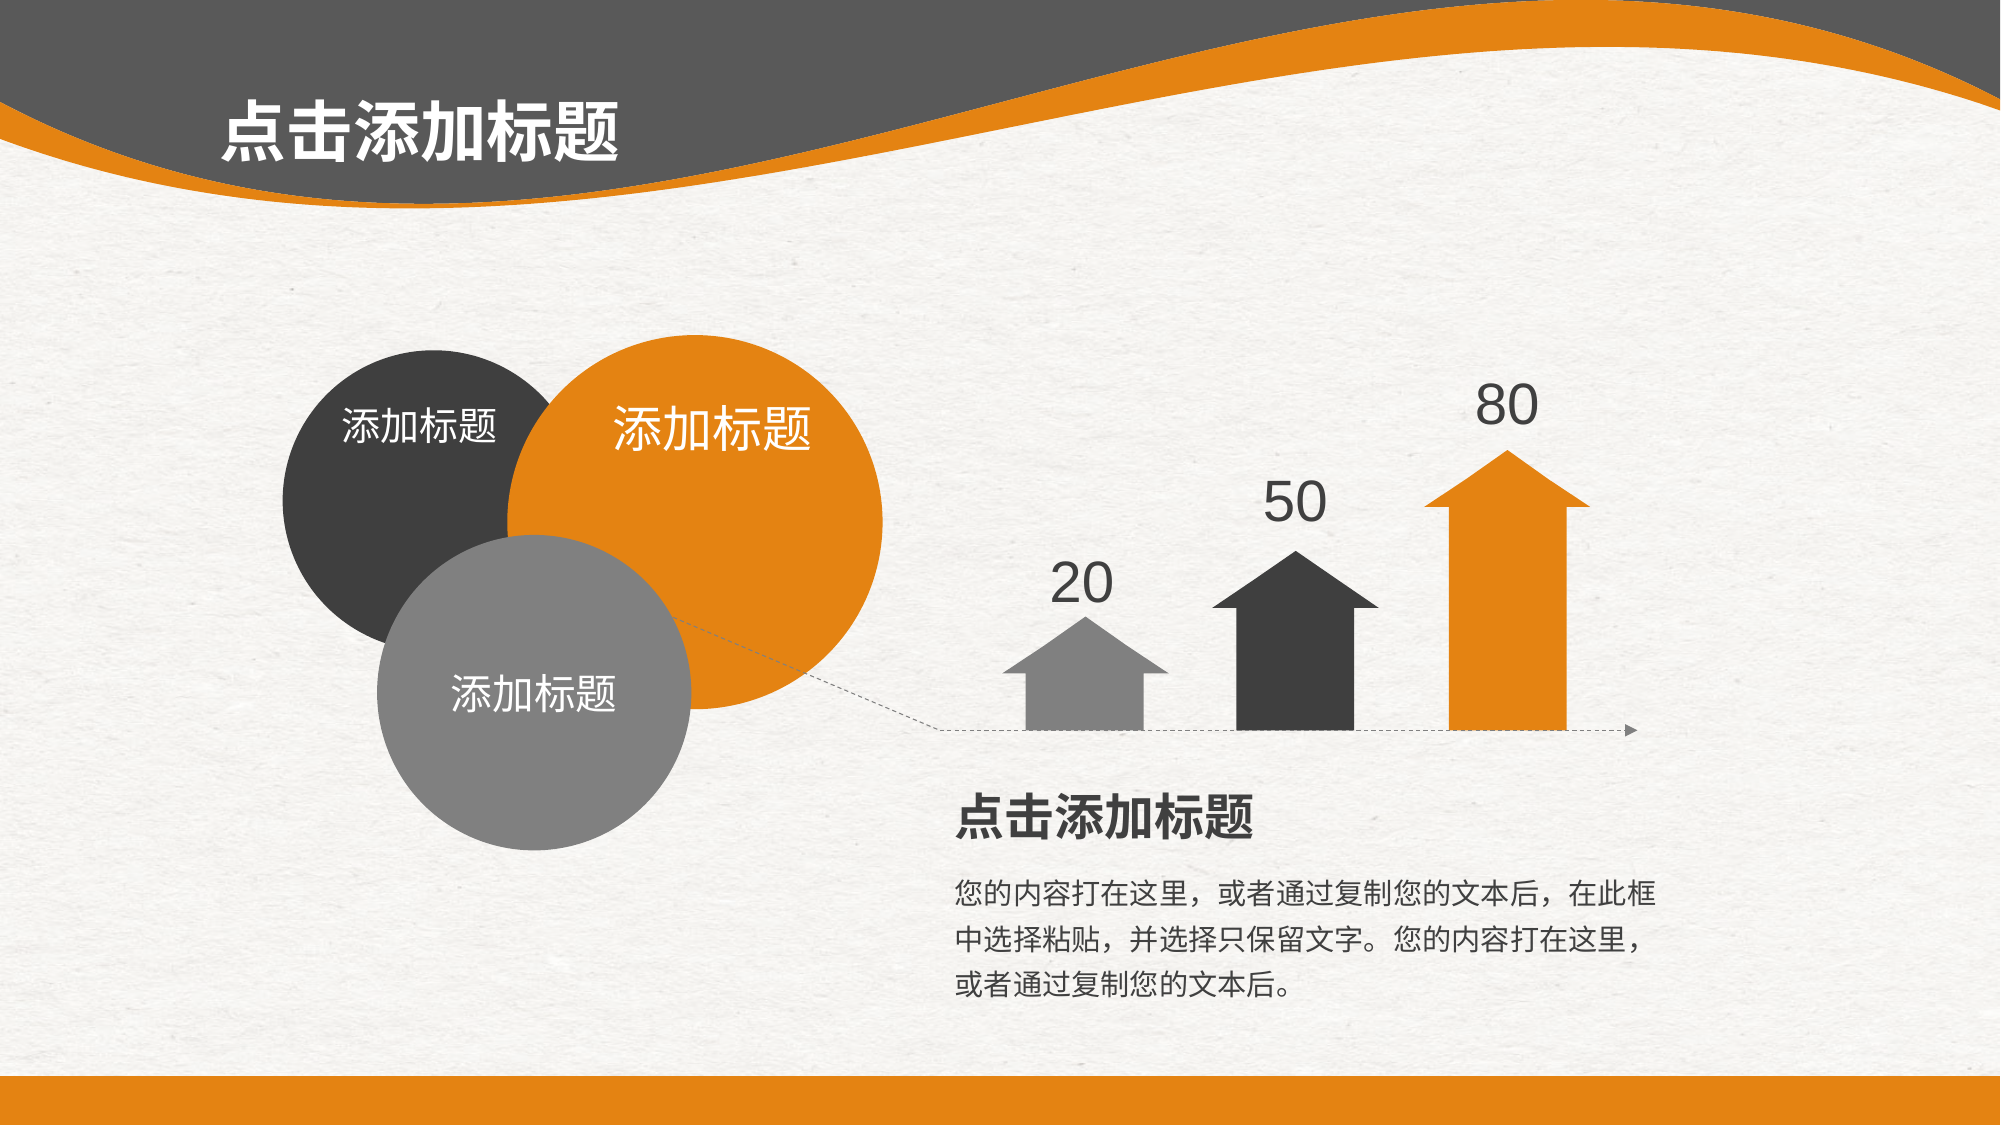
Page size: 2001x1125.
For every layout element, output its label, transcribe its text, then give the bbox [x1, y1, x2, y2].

text_box [1002, 622, 1169, 730]
text_box 20 [1034, 537, 1130, 622]
text_box 点击添加标题 [939, 789, 1397, 853]
text_box 在此录入上述图表的描述说明，在此录入上述图表的描述说明，在此录入上述图表的描述说明，在此录入上述图表的描述说明，在此录入描述说明。 您的内容打在这里，或者通过复制您的文本后，在此框中选择粘贴，并选择只保留文字。您的内容打在这里，或者通过复制您的文本后。 [0, 47, 2000, 1076]
text_box [1212, 550, 1379, 730]
text_box 50 [1248, 455, 1343, 541]
text_box 您的内容打在这里，或者通过复制您的文本后，在此框中选择粘贴，并选择只保留文字。您的内容打在这里，或者通过复制您的文本后。 [939, 857, 1695, 1009]
text_box 添加标题 [507, 335, 883, 563]
text_box 点击添加标题 [204, 82, 636, 178]
text_box [1424, 450, 1591, 730]
text_box 添加标题 [282, 350, 549, 643]
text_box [545, 563, 940, 731]
text_box 80 [1459, 358, 1555, 444]
text_box 添加标题 [377, 534, 687, 851]
